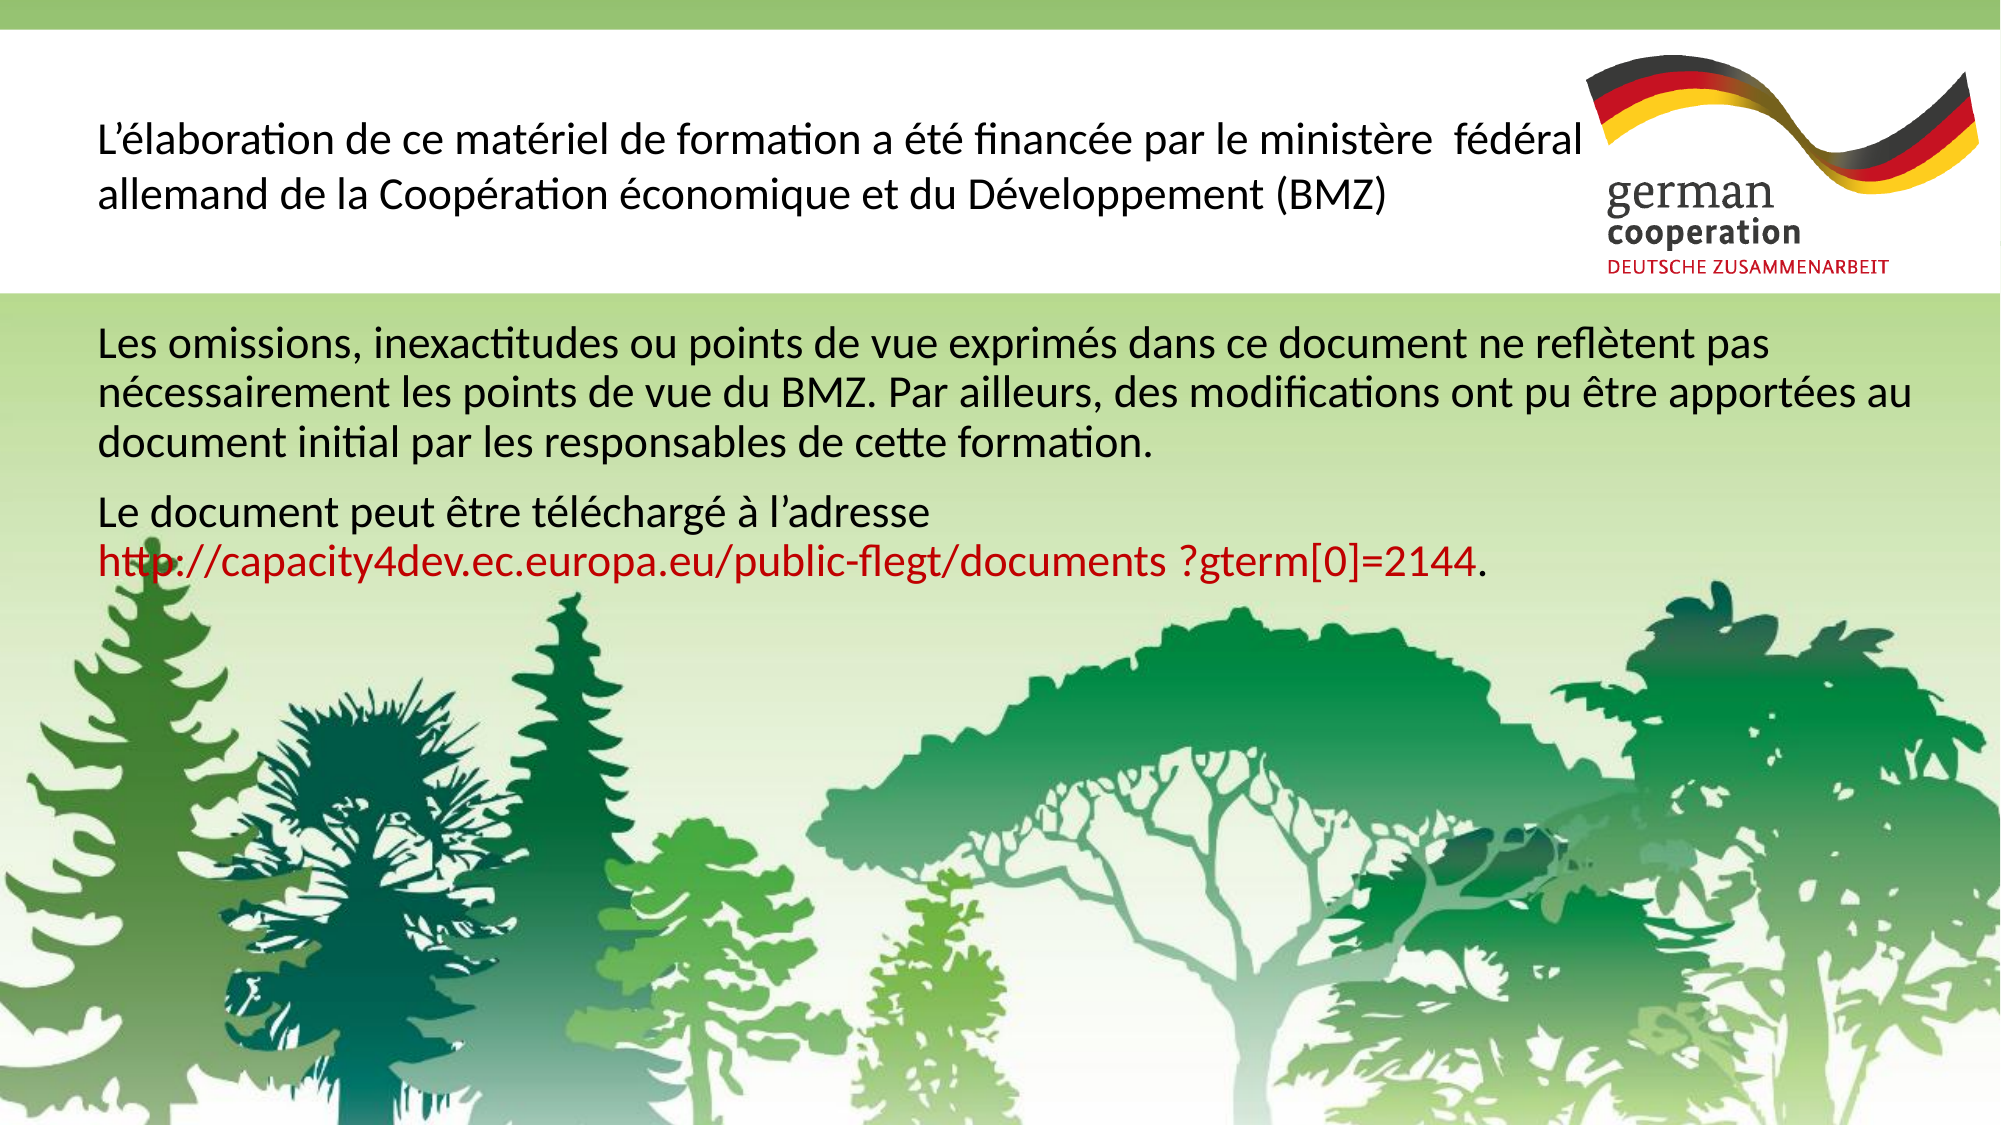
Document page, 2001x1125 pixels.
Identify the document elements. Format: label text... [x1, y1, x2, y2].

slide_number 8 [1493, 1065, 1944, 1125]
text_box [0, 29, 2000, 294]
picture [1586, 55, 1979, 274]
picture [0, 0, 2001, 1125]
subtitle Les omissions, inexactitudes ou points de vue exprimés dans ce document ne reflètent pas nécessairement les points de vue du BMZ. Par ailleurs, des modifications ont pu être apportées au document initial par les responsables de cette formation. Le document peut être téléchargé à l’adresse http://capacity4dev.ec.europa.eu/public-flegt/documents ?gterm[0]=2144. [82, 311, 1947, 606]
text_box L’élaboration de ce matériel de formation a été financée par le ministère fédéral allemand de la Coopération économique et du Développement (BMZ) [82, 101, 1586, 227]
